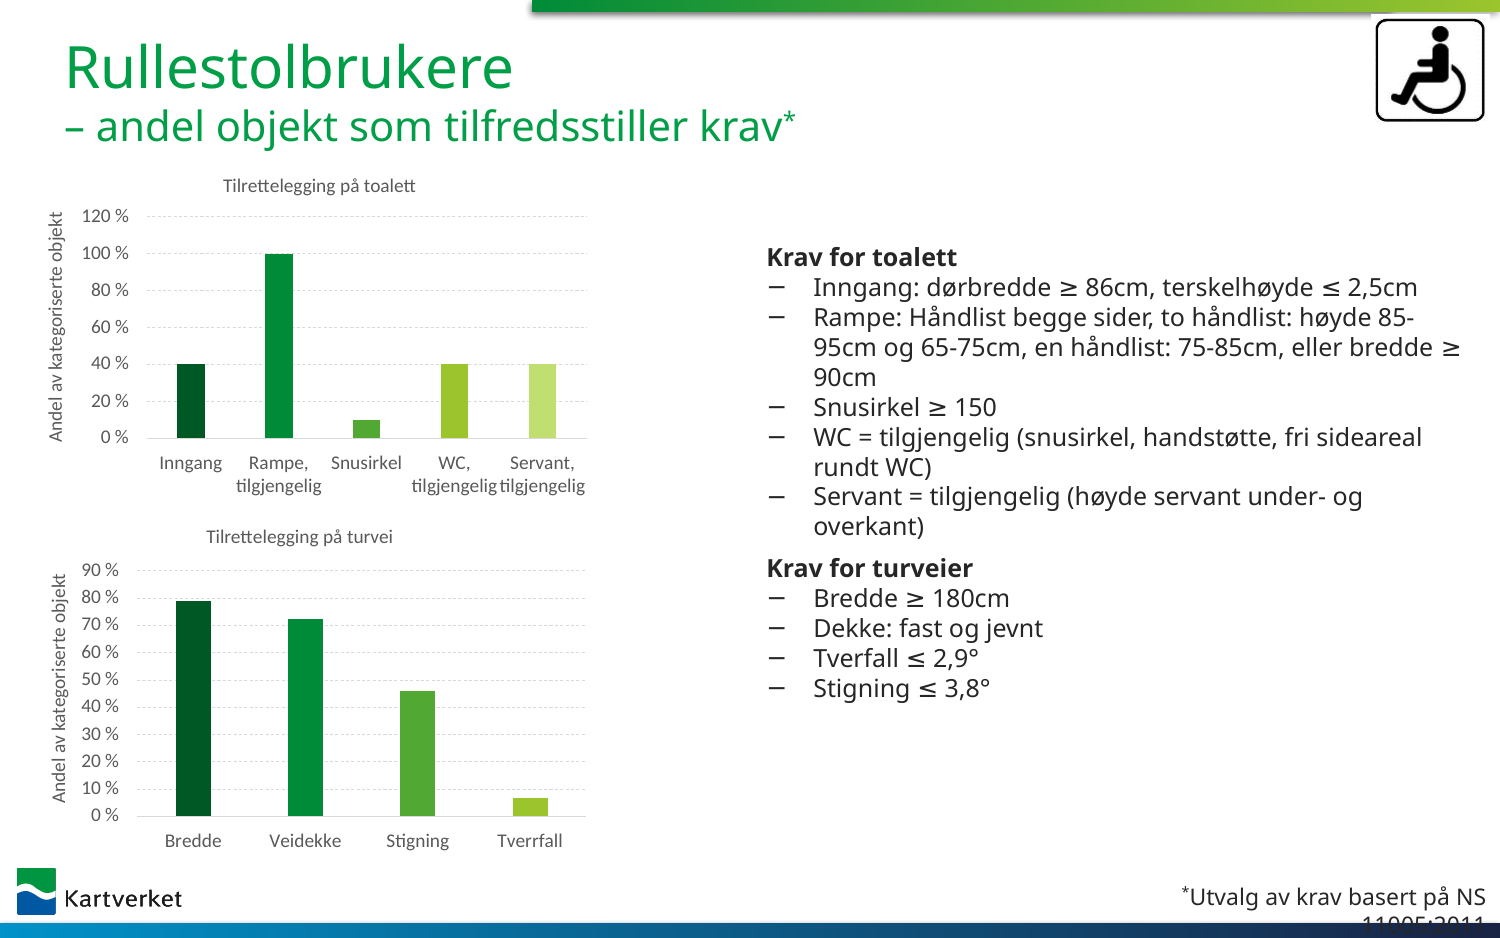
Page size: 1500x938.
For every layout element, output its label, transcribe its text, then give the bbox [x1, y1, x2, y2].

picture [1371, 13, 1491, 127]
text_box *Utvalg av krav basert på NS 11005:2011 [1068, 873, 1500, 938]
text_box Rullestolbrukere – andel objekt som tilfredsstiller krav* [49, 14, 1431, 158]
picture [41, 166, 598, 505]
text_box Krav for toalett Inngang: dørbredde ≥ 86cm, terskelhøyde ≤ 2,5cm Rampe: Håndlist begge sider, to håndlist: høyde 85-95cm og 65-75cm, en håndlist: 75-85cm, eller bredde ≥ 90cm Snusirkel ≥ 150 WC = tilgjengelig (snusirkel, handstøtte, fri sideareal rundt WC) Servant = tilgjengelig (høyde servant under- og overkant) [751, 234, 1483, 545]
picture [41, 520, 598, 859]
text_box Krav for turveier Bredde ≥ 180cm Dekke: fast og jevnt Tverfall ≤ 2,9° Stigning ≤ 3,8° [751, 545, 1483, 710]
